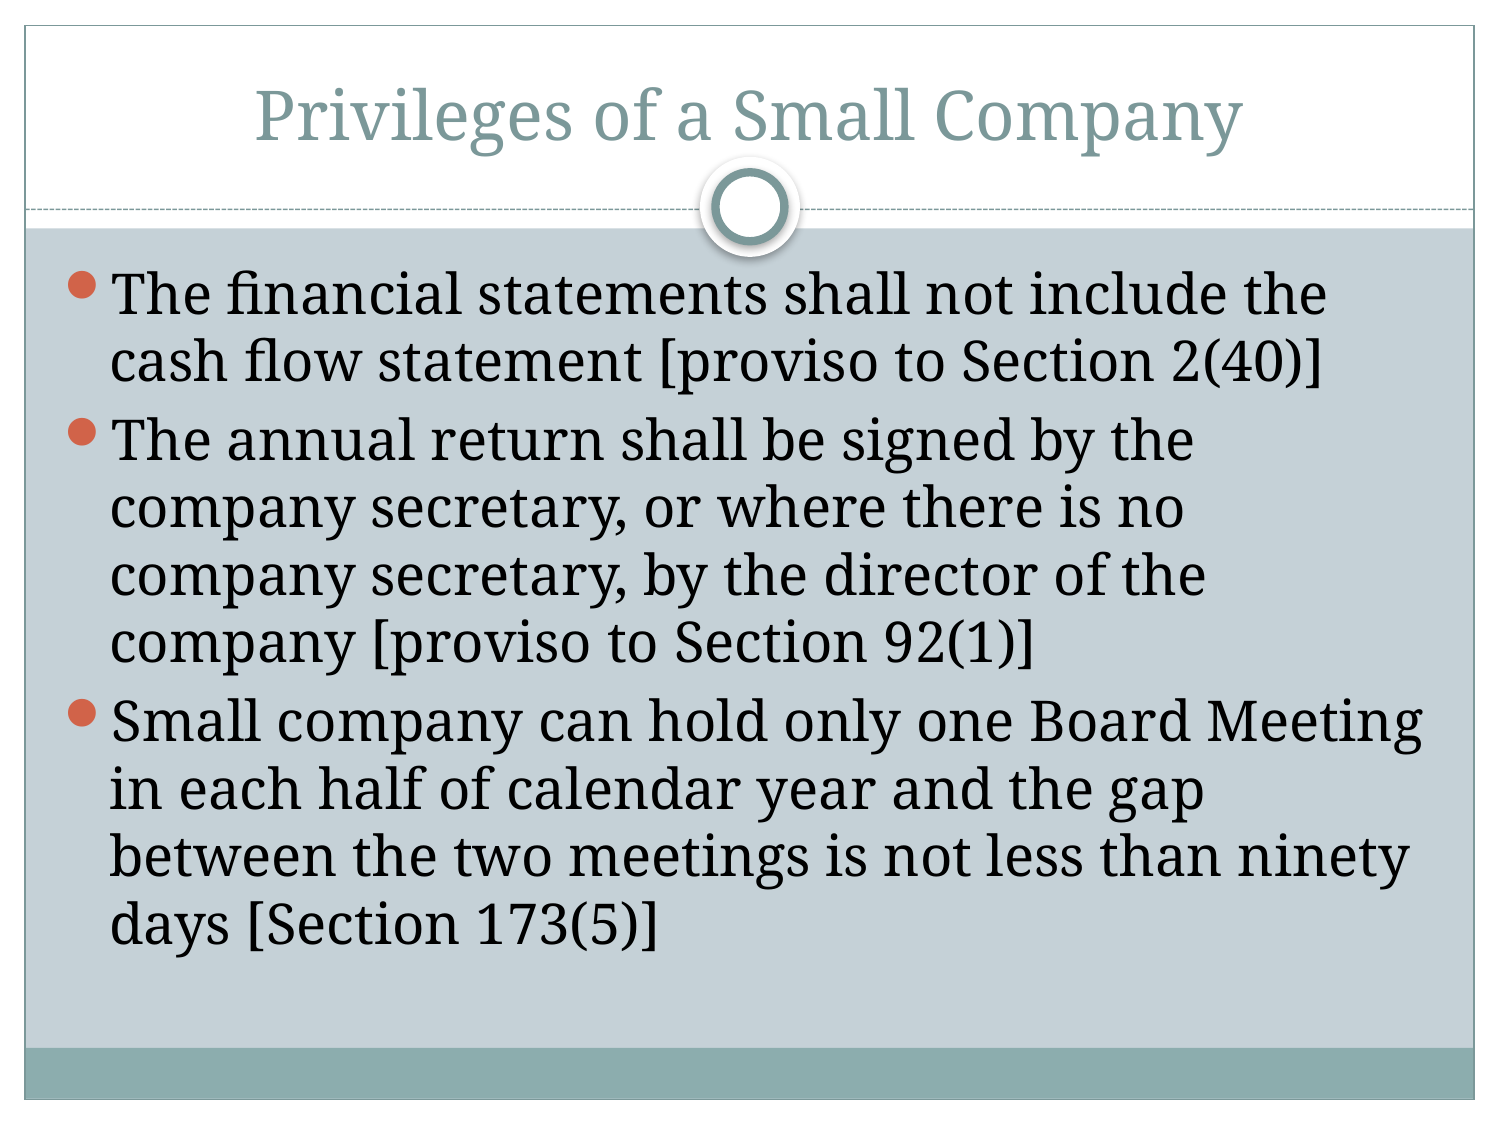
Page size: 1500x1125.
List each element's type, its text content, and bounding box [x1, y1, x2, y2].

list The financial statements shall not include the cash flow statement [proviso to Section 2(40)] The annual return shall be signed by the company secretary, or where there is no company secretary, by the director of the company [proviso to Section 92(1)] Small company can hold only one Board Meeting in each half of calendar year and the gap between the two meetings is not less than ninety days [Section 173(5)] [49, 250, 1445, 1001]
title Privileges of a Small Company [49, 37, 1450, 162]
